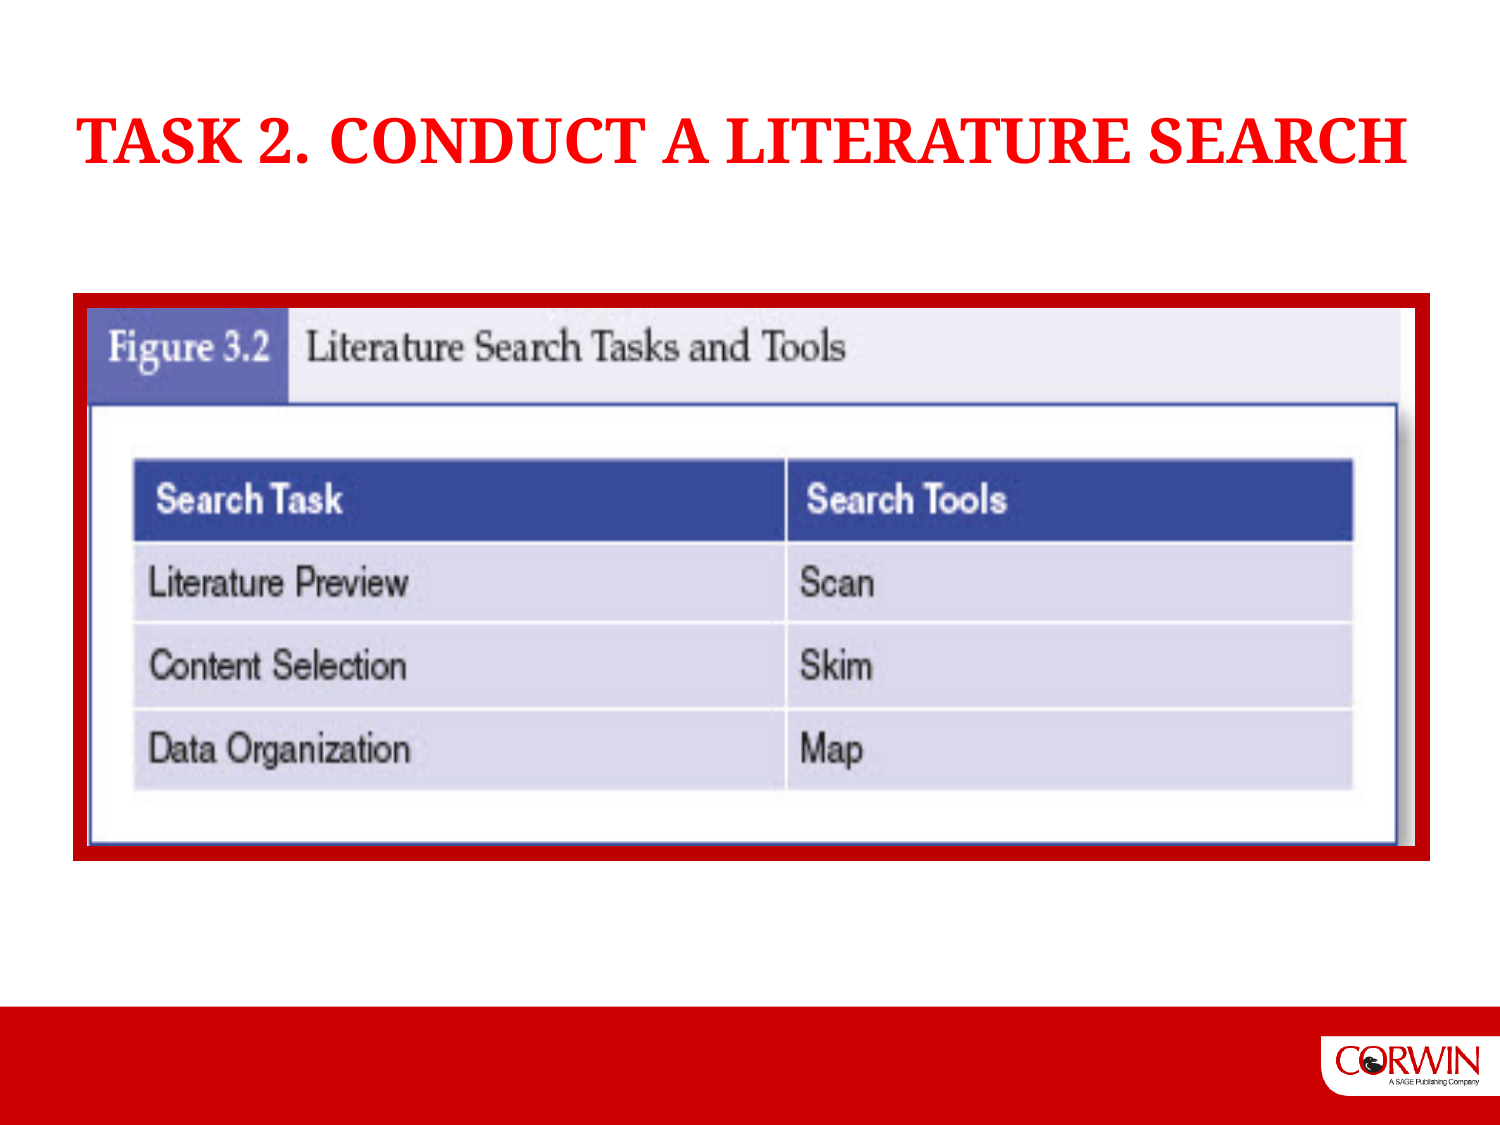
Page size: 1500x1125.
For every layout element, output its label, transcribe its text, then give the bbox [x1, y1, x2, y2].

title TASK 2. CONDUCT A LITERATURE SEARCH [34, 45, 1468, 233]
picture [0, 0, 1500, 1125]
